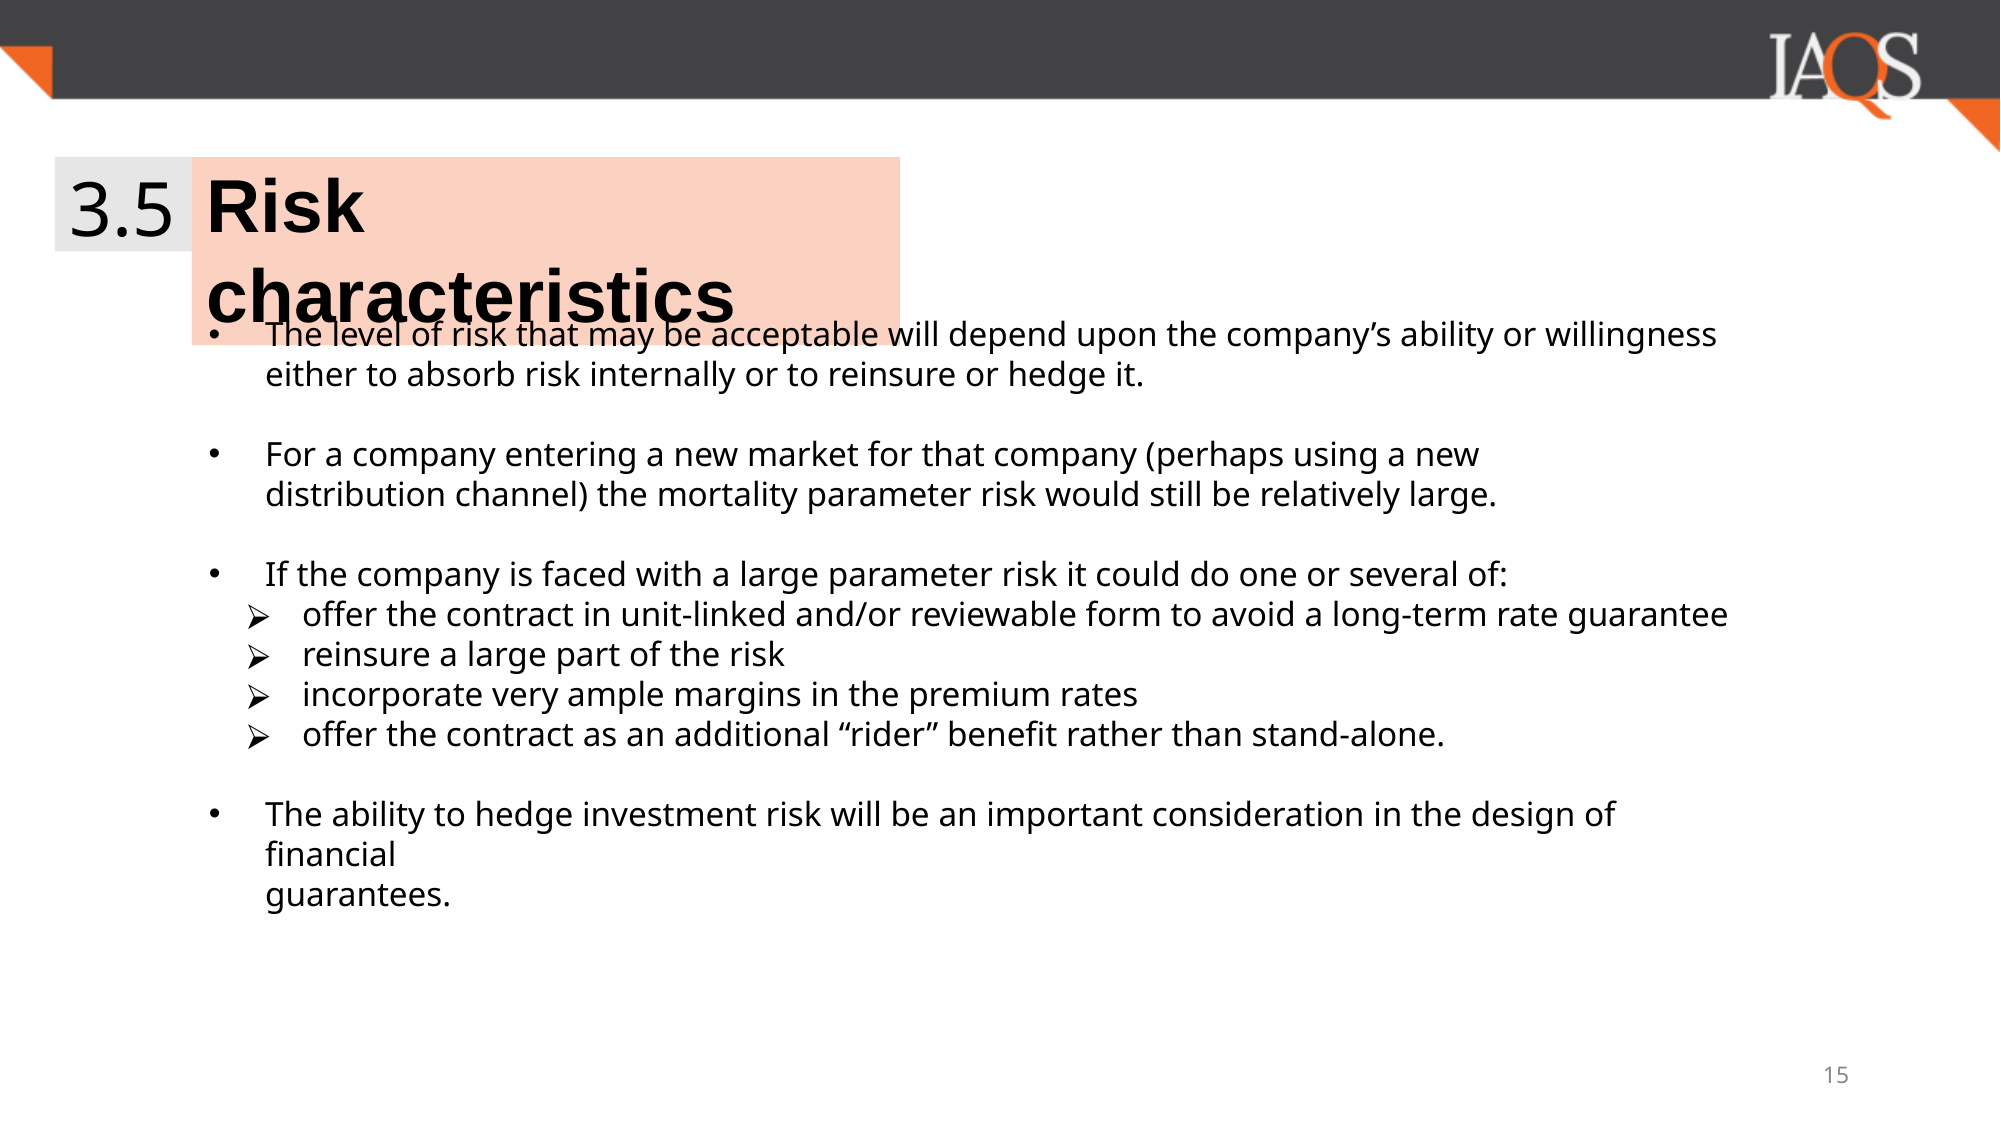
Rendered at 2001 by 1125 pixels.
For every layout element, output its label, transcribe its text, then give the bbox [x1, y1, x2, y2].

title Risk characteristics [191, 157, 900, 346]
slide_number ‹#› [1820, 1057, 1857, 1125]
picture [0, 0, 2000, 152]
text_box 3.5 [54, 156, 192, 252]
text_box The level of risk that may be acceptable will depend upon the company’s ability or willingness either to absorb risk internally or to reinsure or hedge it. For a company entering a new market for that company (perhaps using a new distribution channel) the mortality parameter risk would still be relatively large. If the company is faced with a large parameter risk it could do one or several of: offer the contract in unit-linked and/or reviewable form to avoid a long-term rate guarantee reinsure a large part of the risk incorporate very ample margins in the premium rates offer the contract as an additional “rider” benefit rather than stand-alone. The ability to hedge investment risk will be an important consideration in the design of financial guarantees. [206, 311, 1735, 913]
